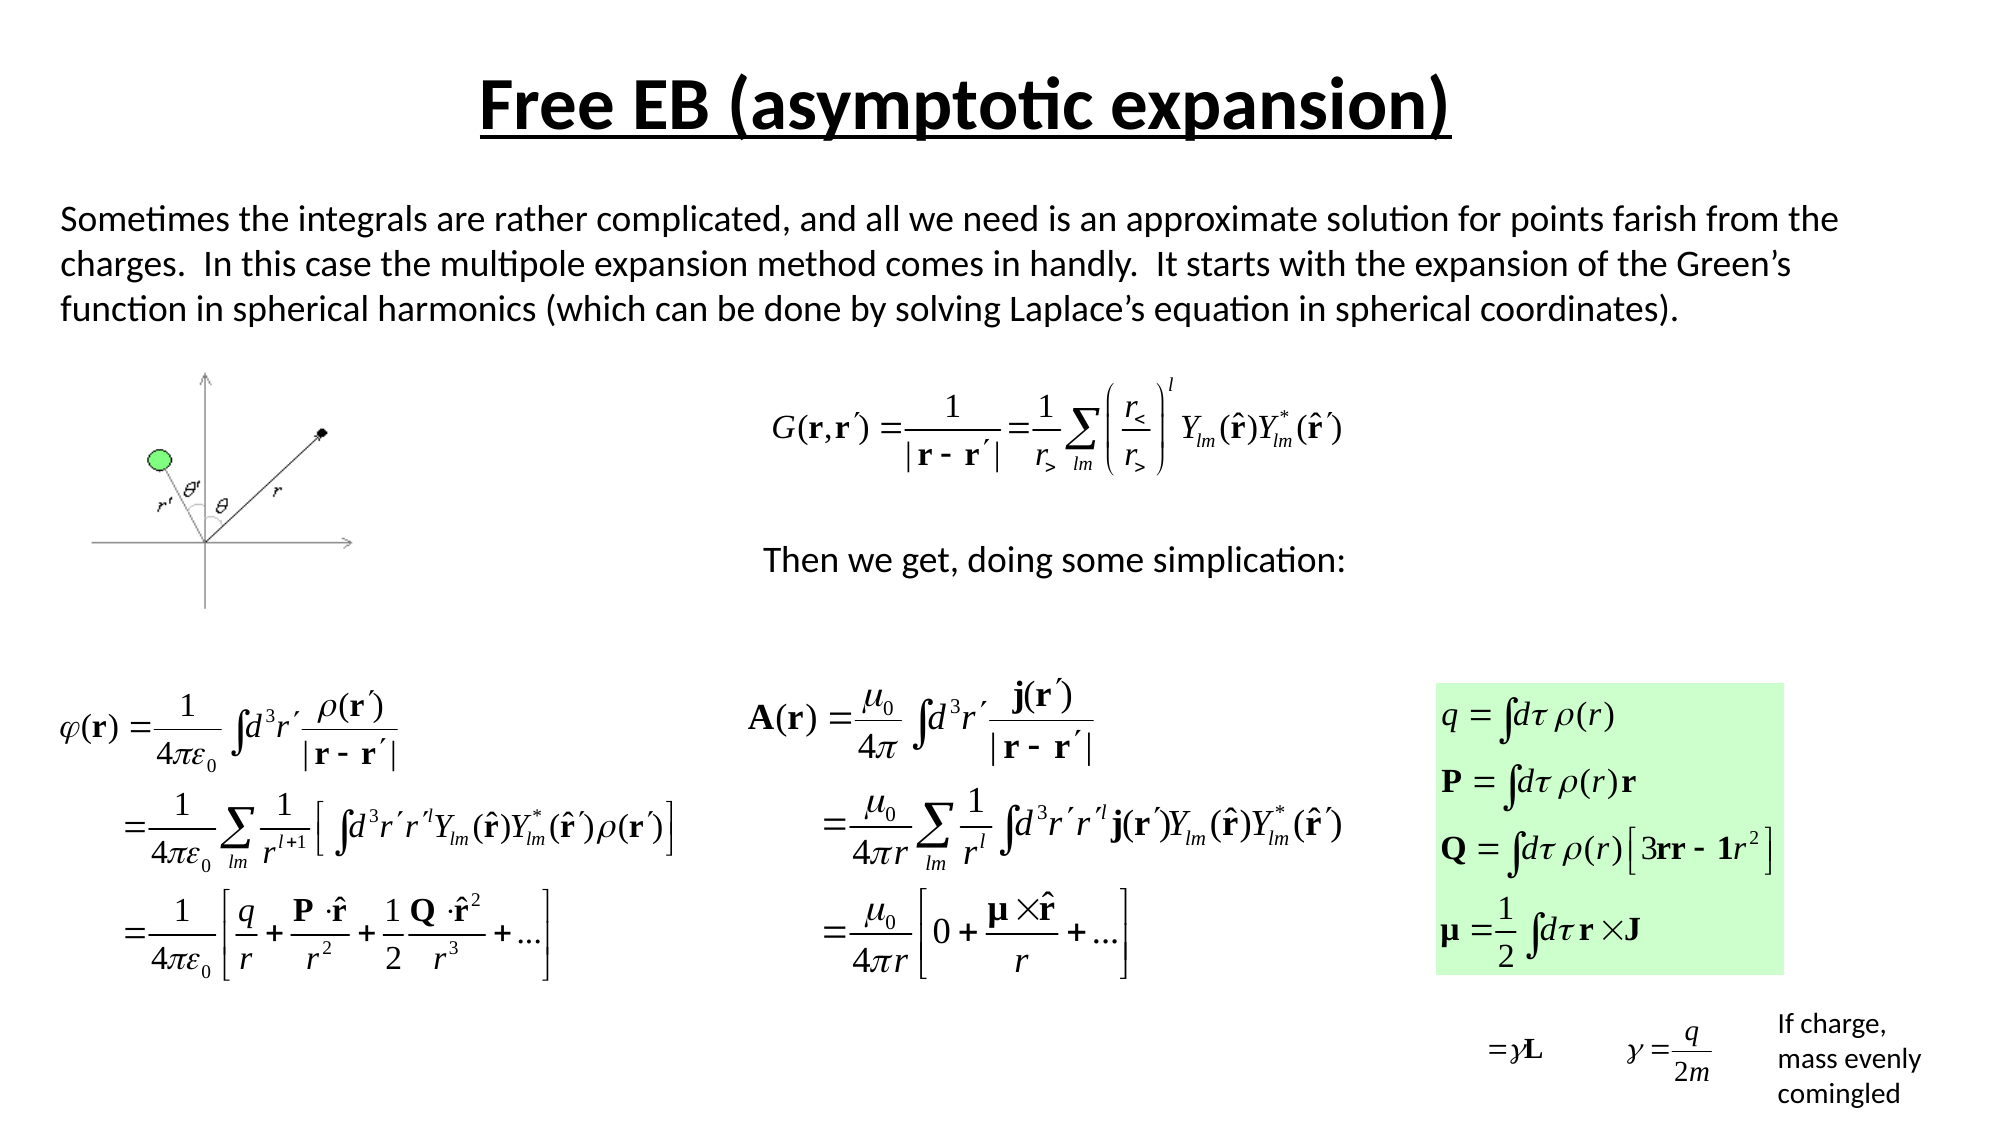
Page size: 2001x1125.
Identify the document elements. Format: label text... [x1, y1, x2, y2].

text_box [55, 683, 685, 989]
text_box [741, 671, 1349, 989]
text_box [767, 371, 1348, 484]
text_box Then we get, doing some simplication: [748, 527, 1449, 588]
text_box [1482, 1012, 1717, 1088]
text_box Sometimes the integrals are rather complicated, and all we need is an approximate solution for points farish from the charges. In this case the multipole expansion method comes in handly. It starts with the expansion of the Green’s function in spherical harmonics (which can be done by solving Laplace’s equation in spherical coordinates). [45, 186, 1886, 337]
title Free EB (asymptotic expansion) [422, 39, 1509, 154]
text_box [45, 347, 408, 650]
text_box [1436, 683, 1784, 976]
text_box If charge, mass evenly comingled [1762, 997, 1949, 1117]
